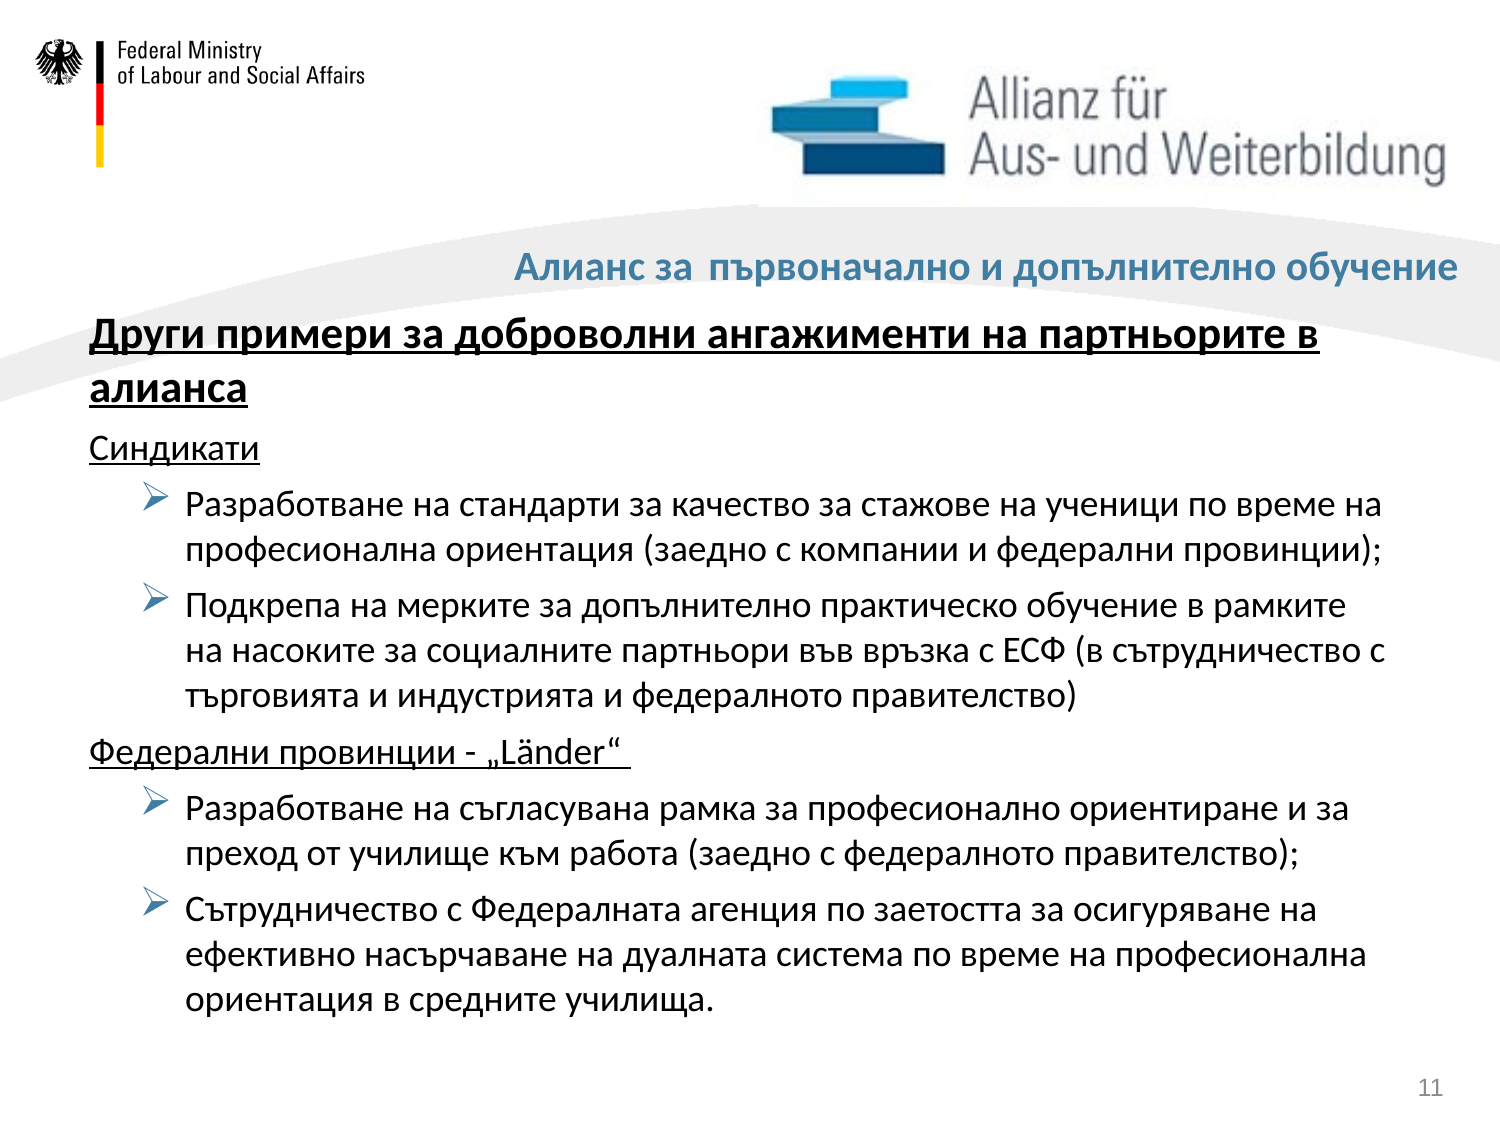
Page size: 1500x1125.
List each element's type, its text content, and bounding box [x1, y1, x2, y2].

slide_number 11 [1305, 1057, 1459, 1117]
list Други примери за доброволни ангажименти на партньорите в алианса Синдикати Разработване на стандарти за качество за стажове на ученици по време на професионална ориентация (заедно с компании и федерални провинции); Подкрепа на мерките за допълнително практическо обучение в рамките на насоките за социалните партньори във връзка с ЕСФ (в сътрудничество с търговията и индустрията и федералното правителство) Федерални провинции - „Länder“ Разработване на съгласувана рамка за професионално ориентиране и за преход от училище към работа (заедно с федералното правителство); Сътрудничество с Федералната агенция по заетостта за осигуряване на ефективно насърчаване на дуалната система по време на професионална ориентация в средните училища. [73, 295, 1403, 1058]
picture [0, 0, 1500, 1112]
title Алианс за първоначално и допълнително обучение [400, 213, 1459, 280]
